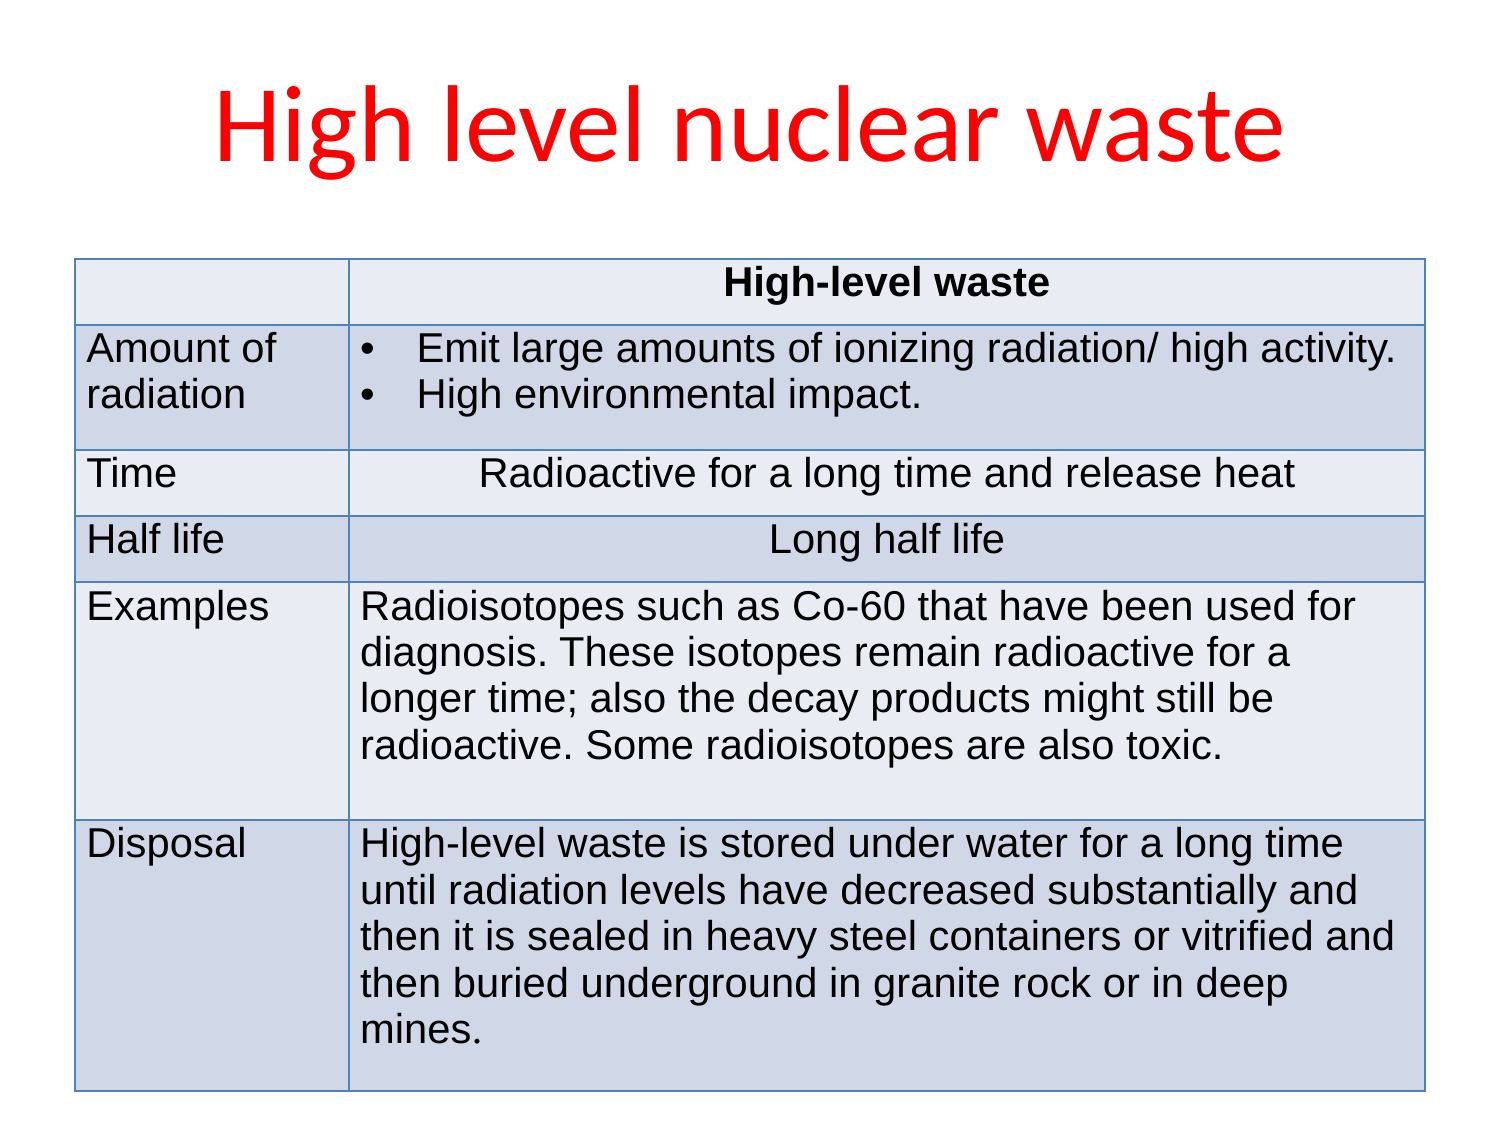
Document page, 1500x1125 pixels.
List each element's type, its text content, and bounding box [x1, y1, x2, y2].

table_cell Examples [76, 583, 348, 819]
table_cell Radioisotopes such as Co-60 that have been used for diagnosis. These isotopes remain radioactive for a longer time; also the decay products might still be radioactive. Some radioisotopes are also toxic. [350, 583, 1424, 819]
table_cell Half life [76, 517, 348, 581]
table_cell Amount of radiation [76, 326, 348, 449]
table_header High-level waste [350, 260, 1424, 324]
table_header [76, 260, 348, 324]
title High level nuclear waste [0, 45, 1500, 192]
table_cell Time [76, 451, 348, 515]
table_cell Long half life [350, 517, 1424, 581]
table_cell High-level waste is stored under water for a long time until radiation levels have decreased substantially and then it is sealed in heavy steel containers or vitrified and then buried underground in granite rock or in deep mines. [350, 821, 1424, 1090]
table_cell Radioactive for a long time and release heat [350, 451, 1424, 515]
table_cell Disposal [76, 821, 348, 1090]
table_cell Emit large amounts of ionizing radiation/ high activity. High environmental impact. [350, 326, 1424, 449]
